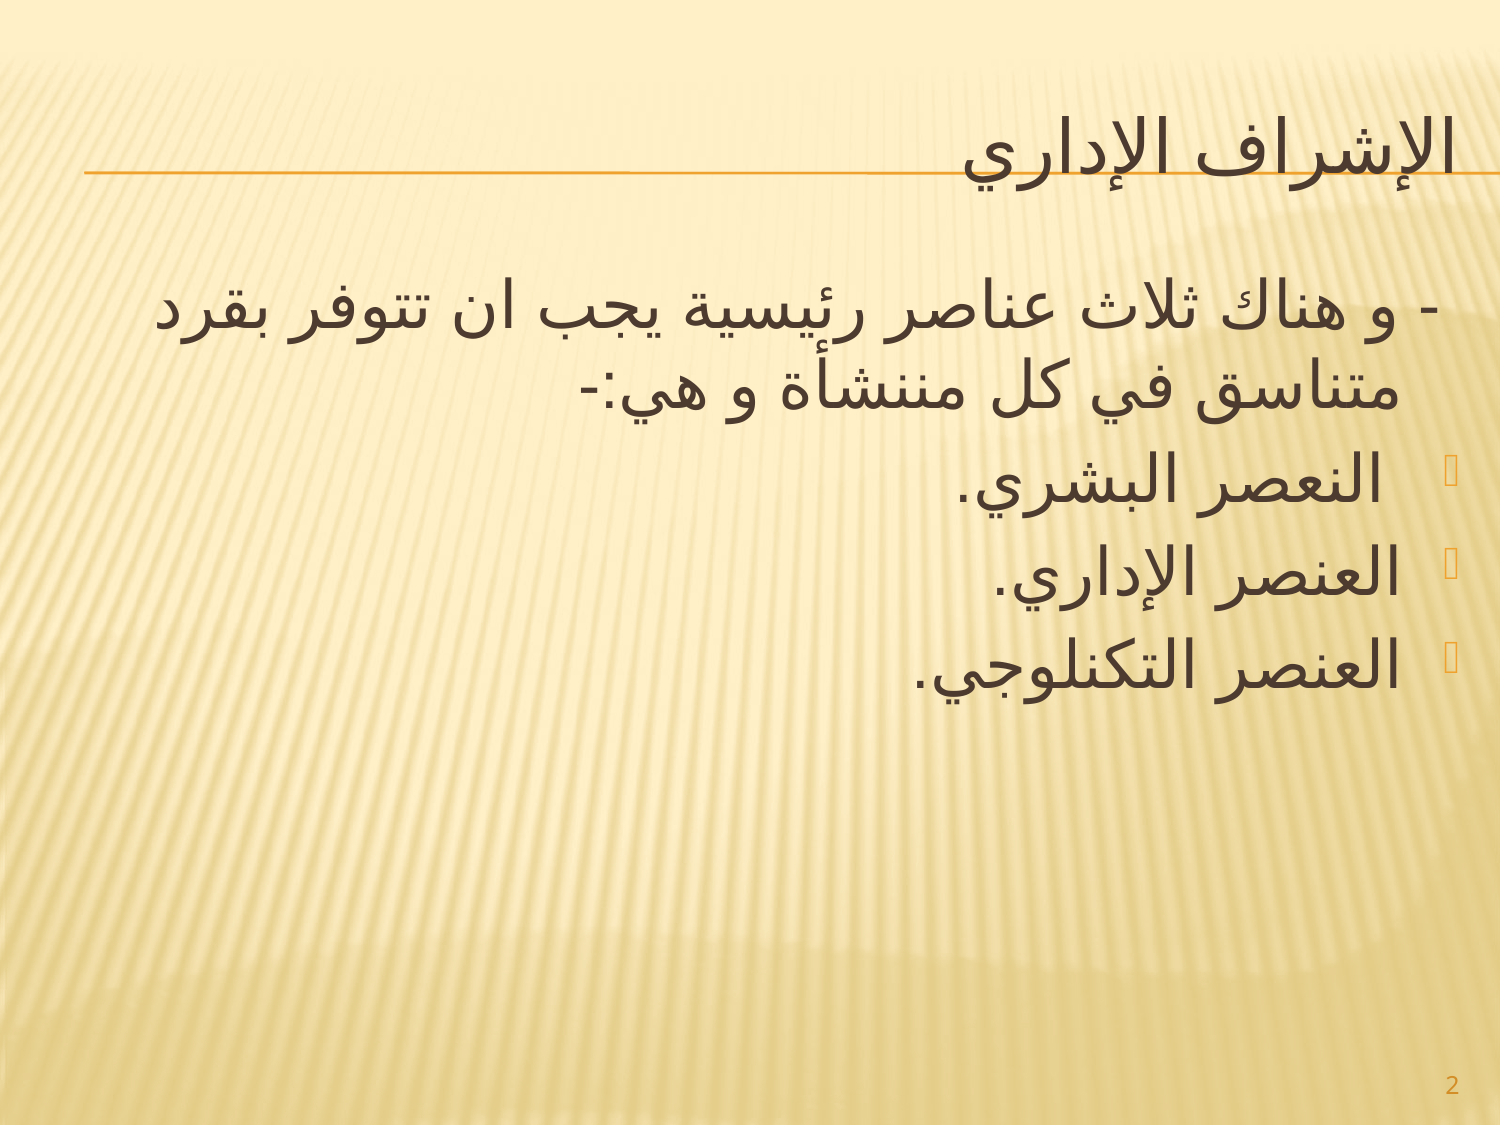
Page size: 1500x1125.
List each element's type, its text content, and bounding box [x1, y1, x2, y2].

title الإشراف الإداري [50, 75, 1475, 213]
slide_number 2 [1350, 1061, 1475, 1103]
list - و هناك ثلاث عناصر رئيسية يجب ان تتوفر بقرد متناسق في كل مننشأة و هي:- النعصر البشري. العنصر الإداري. العنصر التكنلوجي. [50, 254, 1475, 998]
